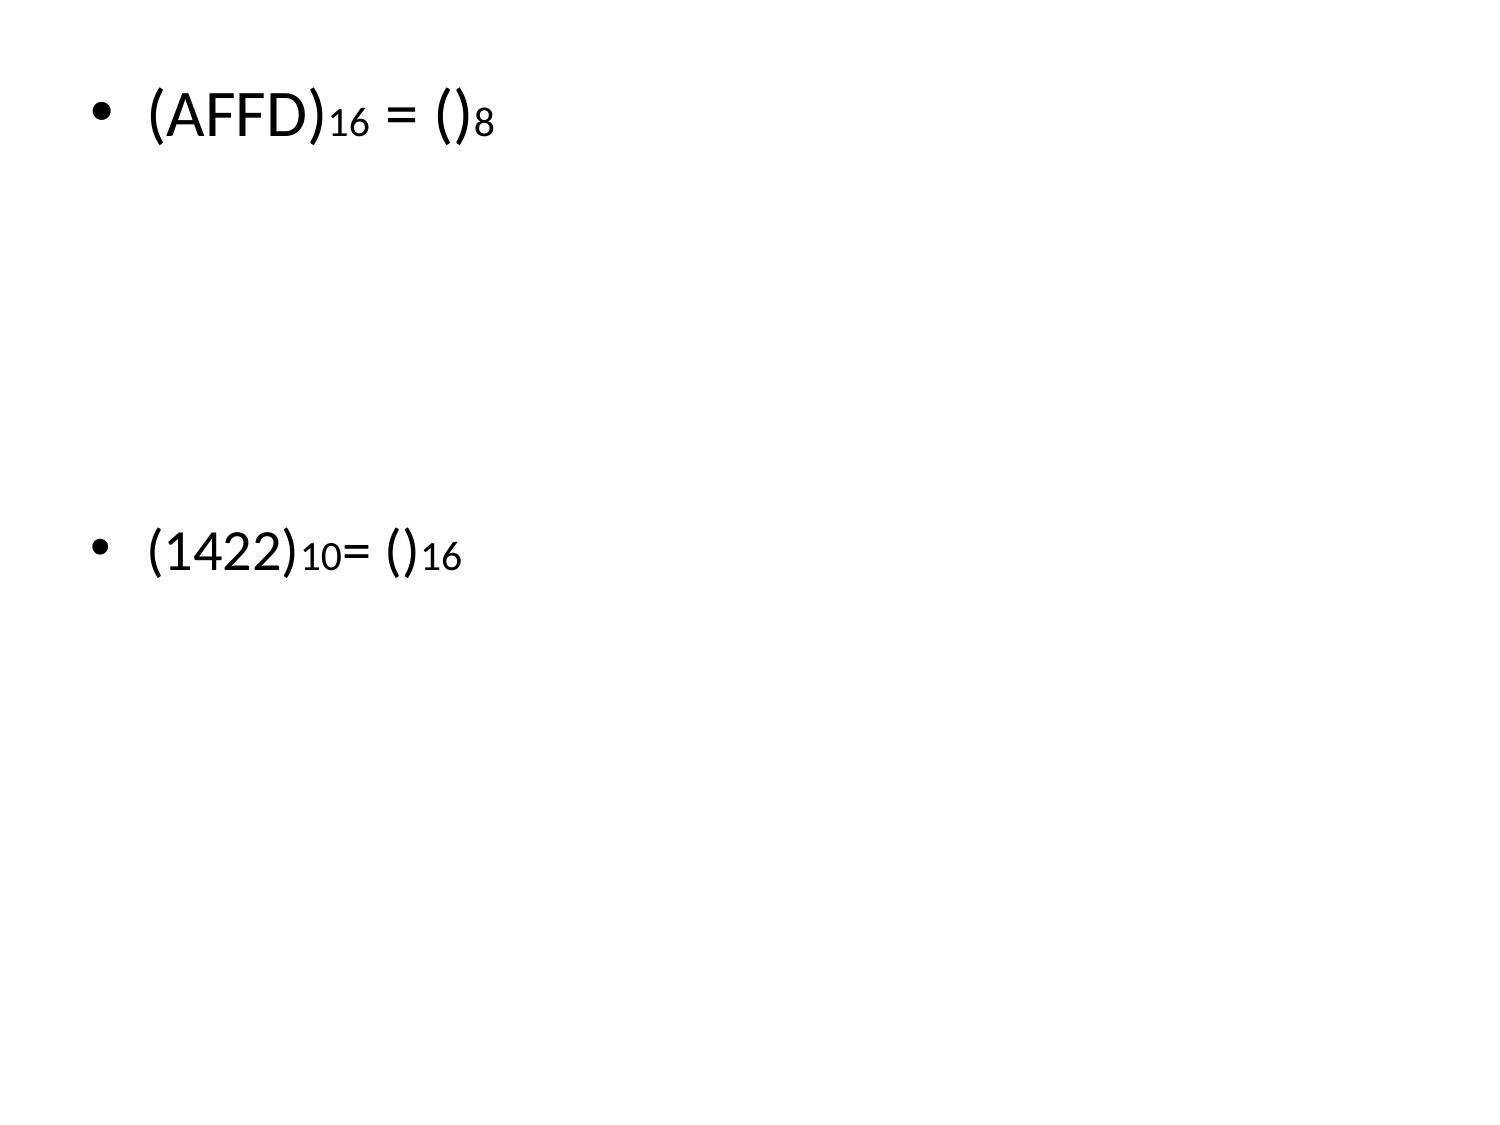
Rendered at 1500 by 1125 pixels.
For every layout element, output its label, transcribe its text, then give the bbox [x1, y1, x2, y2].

list (AFFD)16 = ()8 (1422)10= ()16 [75, 62, 1425, 1005]
